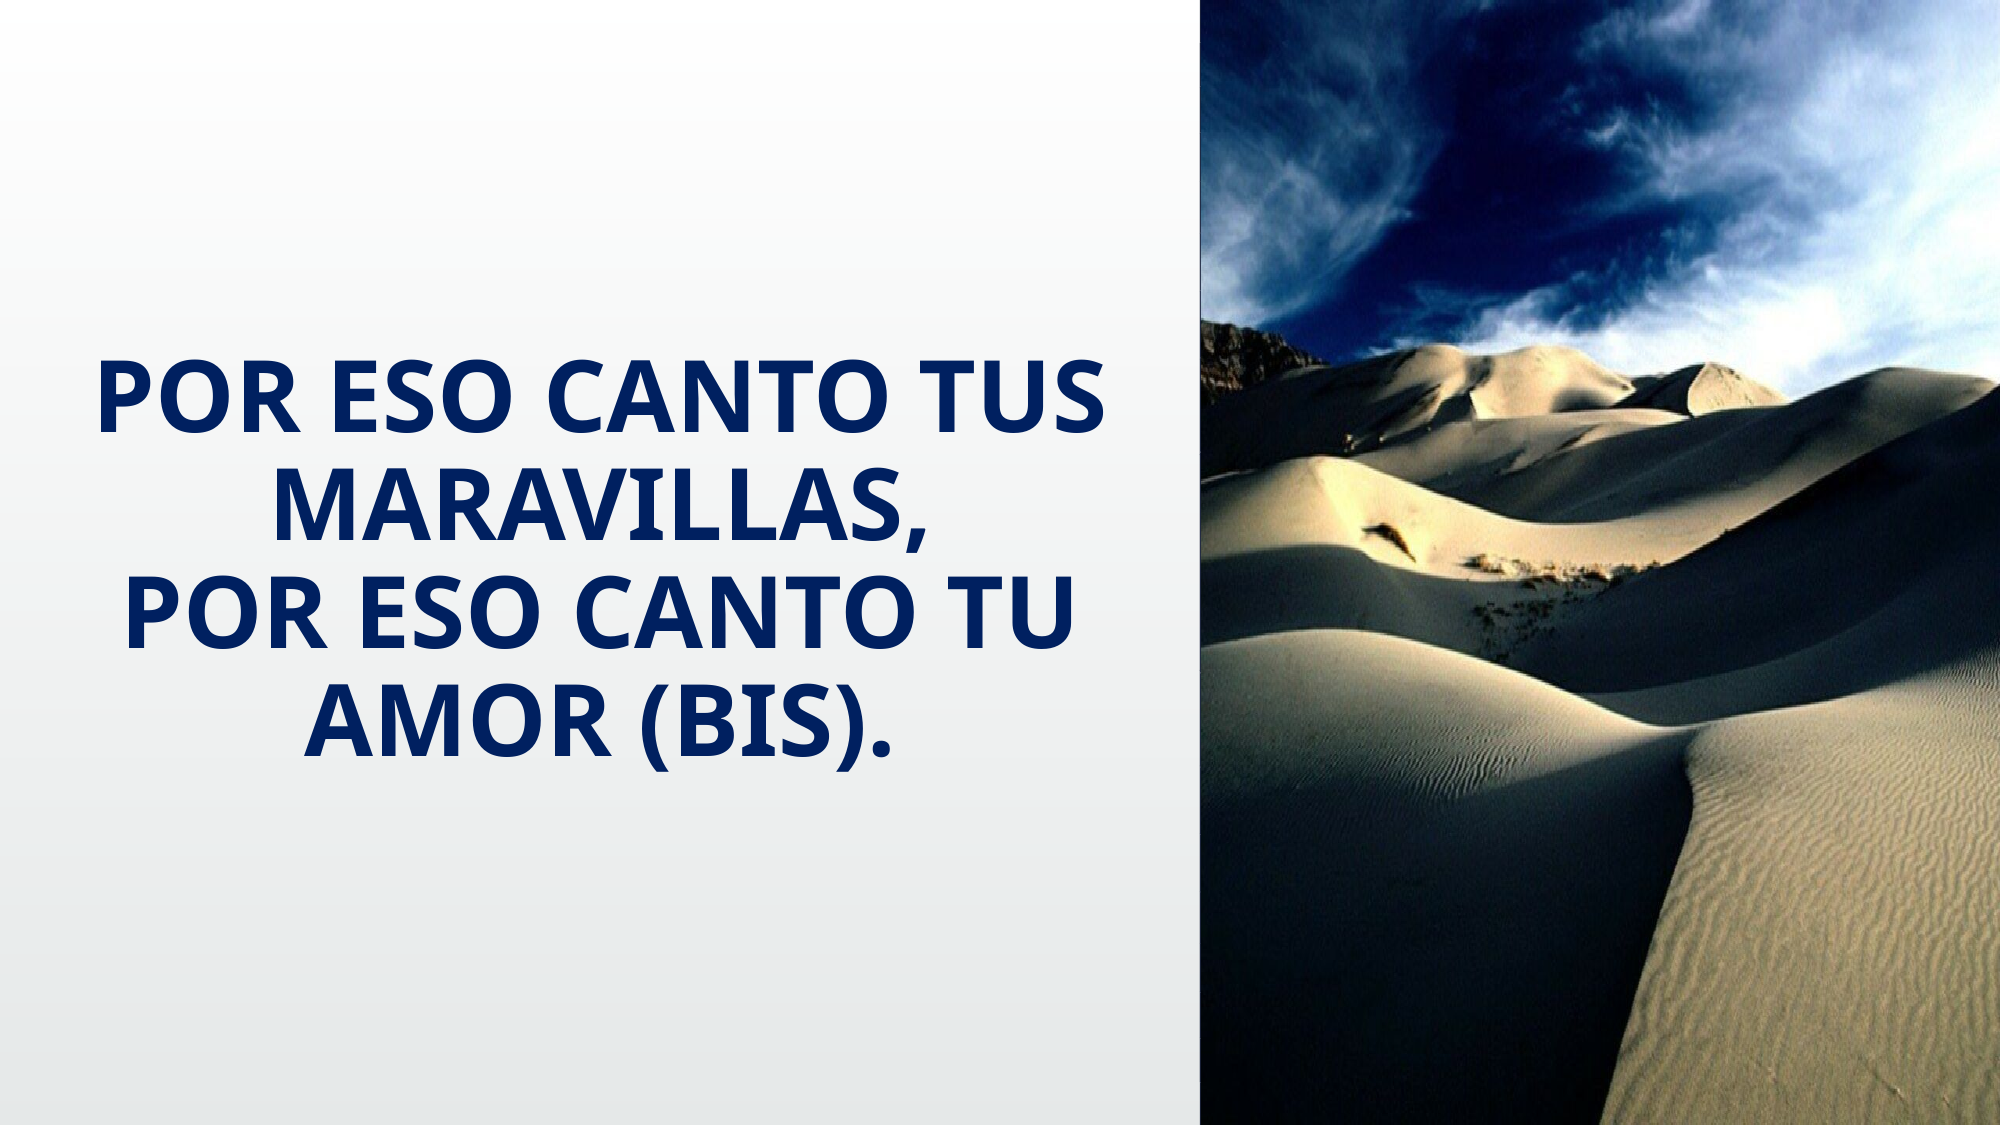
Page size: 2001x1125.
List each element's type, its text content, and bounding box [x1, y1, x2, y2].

title POR ESO CANTO TUS MARAVILLAS, POR ESO CANTO TU AMOR (BIS). [0, 0, 1200, 1125]
picture [1200, 0, 2000, 1125]
